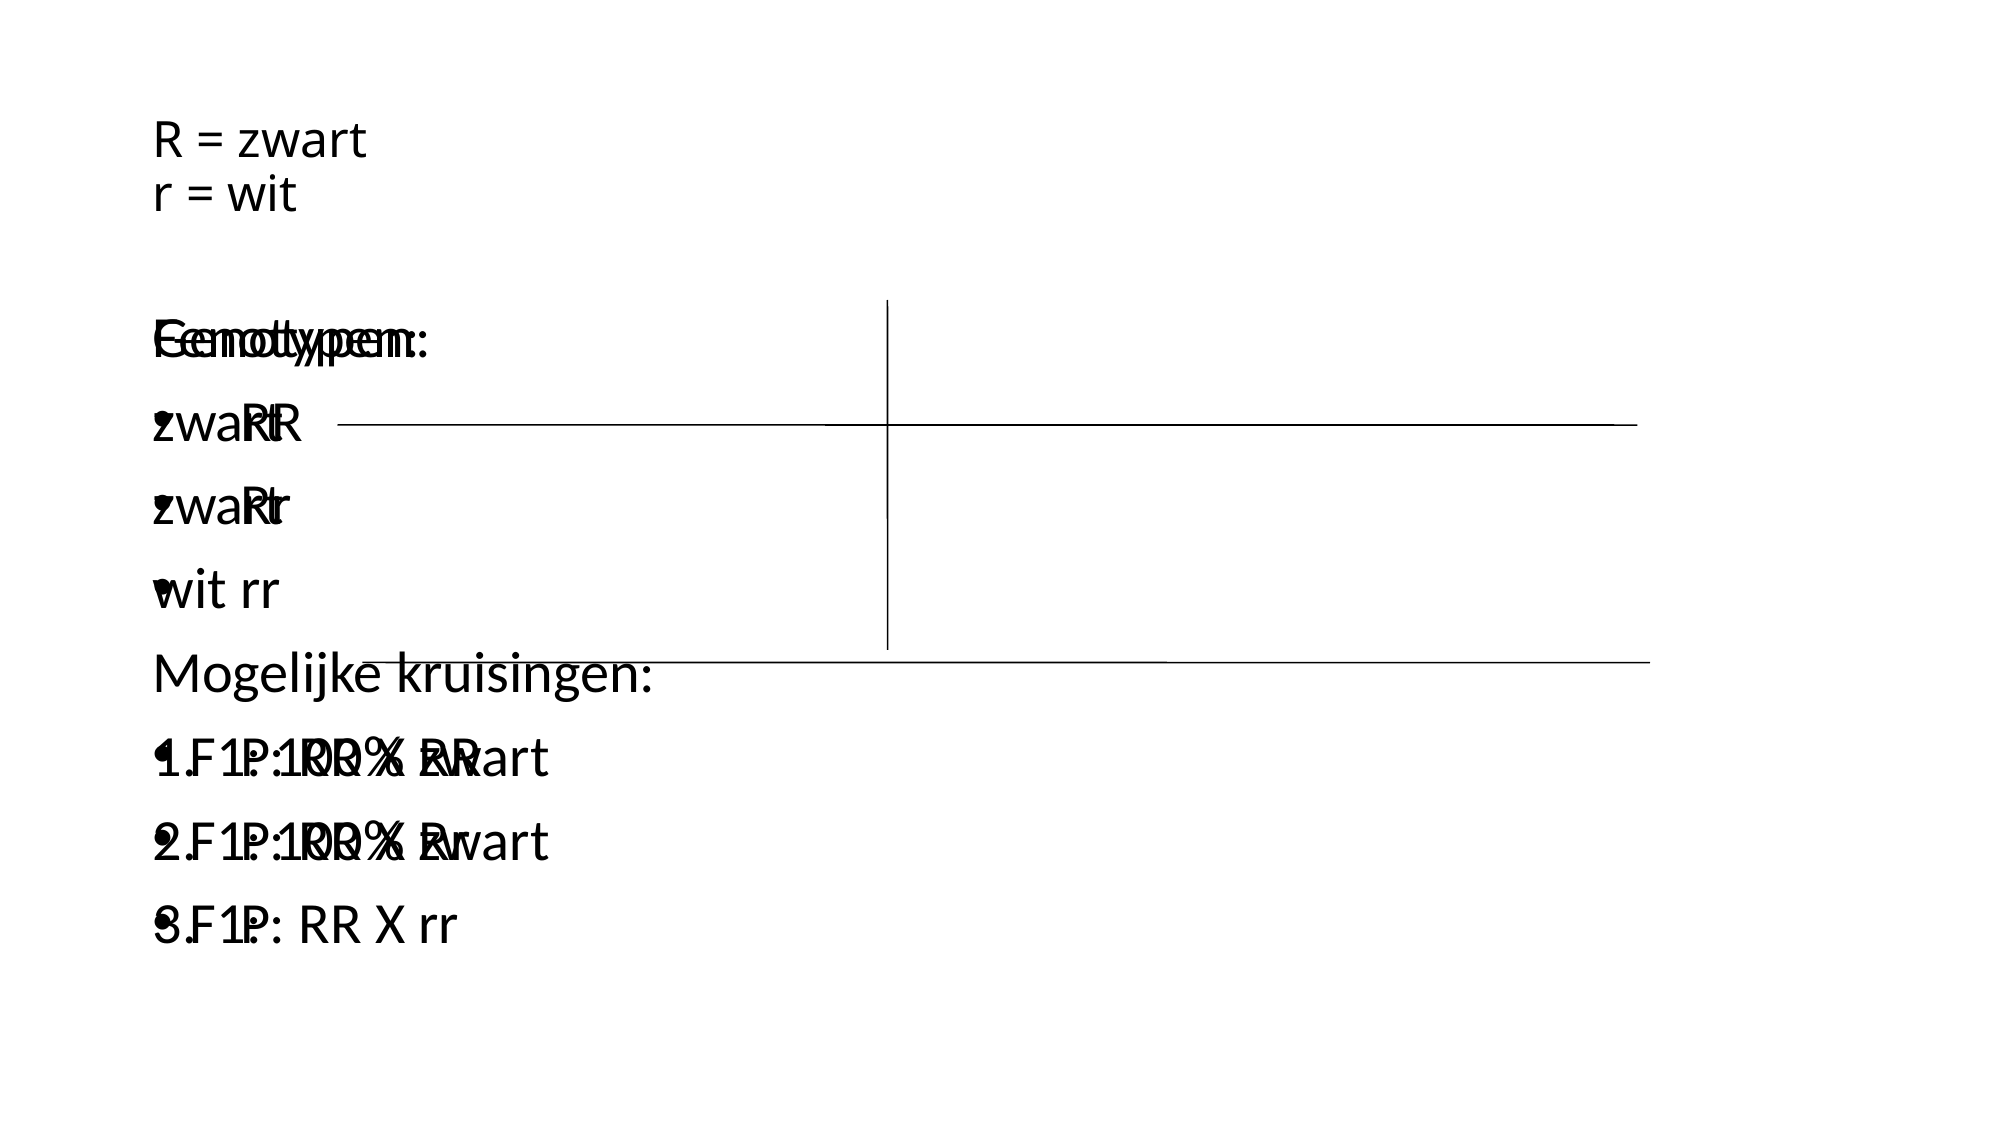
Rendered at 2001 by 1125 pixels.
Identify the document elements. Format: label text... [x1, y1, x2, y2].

title R = zwart r = wit [137, 59, 1863, 278]
list Fenotypen: zwart zwart wit F1: 100% zwart F1: 100% zwart F1: [137, 299, 1863, 1014]
